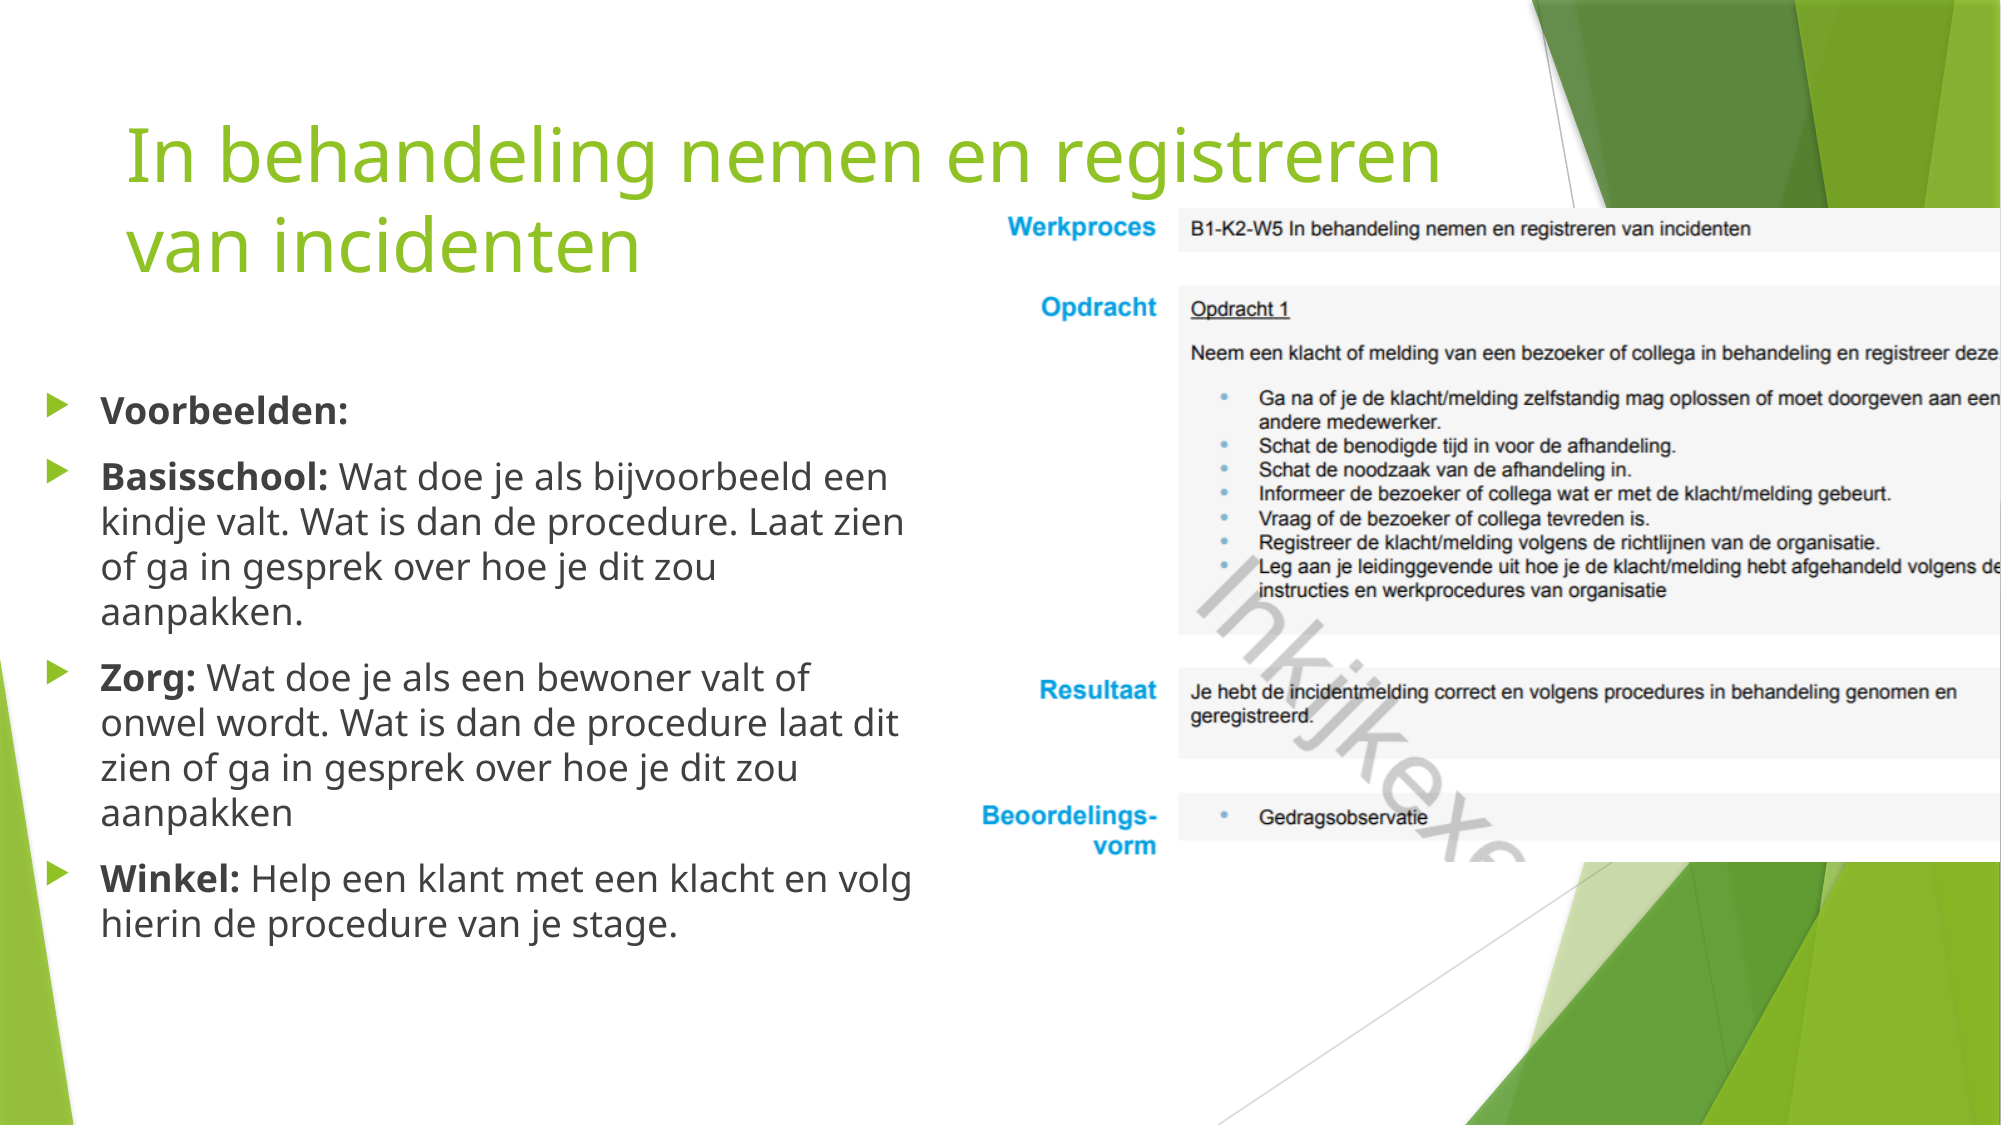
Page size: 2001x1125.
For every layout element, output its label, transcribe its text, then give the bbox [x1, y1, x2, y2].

picture [957, 207, 2000, 862]
list Voorbeelden: Basisschool: Wat doe je als bijvoorbeeld een kindje valt. Wat is dan de procedure. Laat zien of ga in gesprek over hoe je dit zou aanpakken. Zorg: Wat doe je als een bewoner valt of onwel wordt. Wat is dan de procedure laat dit zien of ga in gesprek over hoe je dit zou aanpakken Winkel: Help een klant met een klacht en volg hierin de procedure van je stage. [29, 379, 942, 1017]
title In behandeling nemen en registreren van incidenten [111, 99, 1522, 317]
